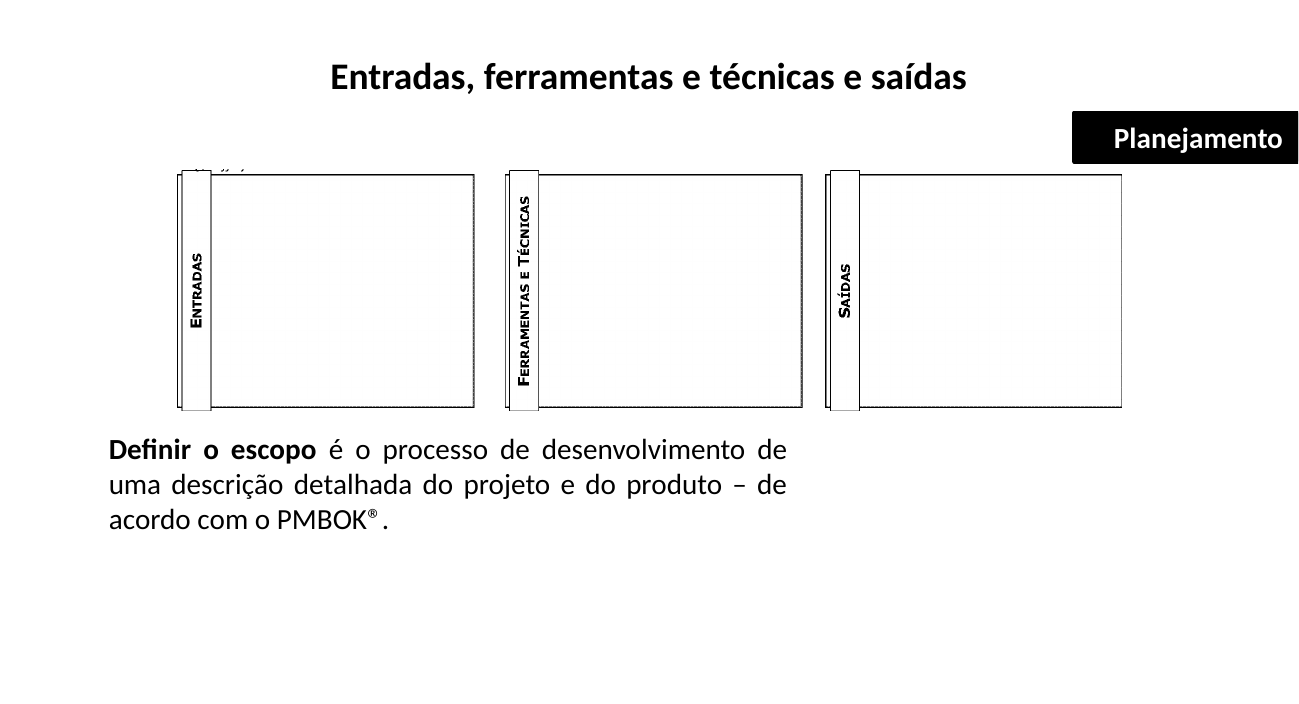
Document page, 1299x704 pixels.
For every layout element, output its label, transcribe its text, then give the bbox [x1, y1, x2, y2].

text_box Entradas, ferramentas e técnicas e saídas [0, 44, 1299, 106]
text_box Definir o escopo é o processo de desenvolvimento de uma descrição detalhada do projeto e do produto – de acordo com o PMBOK®. [93, 422, 803, 544]
text_box Planejamento [1074, 112, 1299, 162]
picture [176, 169, 1122, 412]
